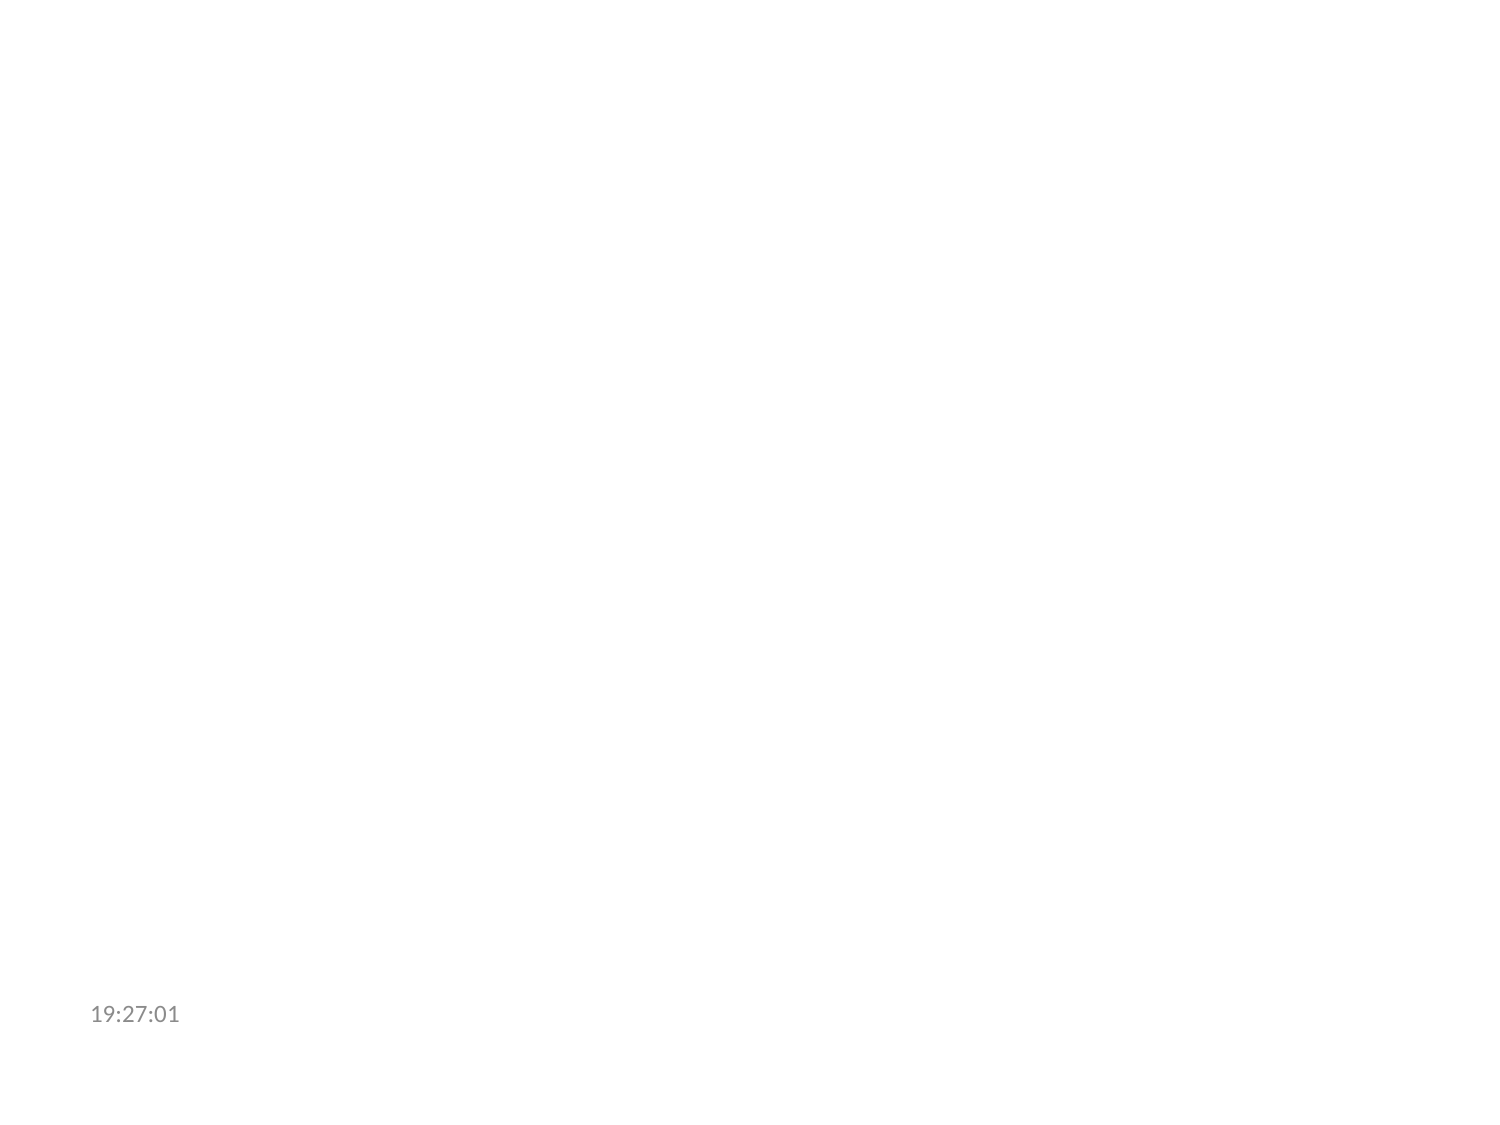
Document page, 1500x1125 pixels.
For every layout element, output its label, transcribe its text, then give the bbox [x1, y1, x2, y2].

text_box 15:35:09 [75, 982, 425, 1043]
